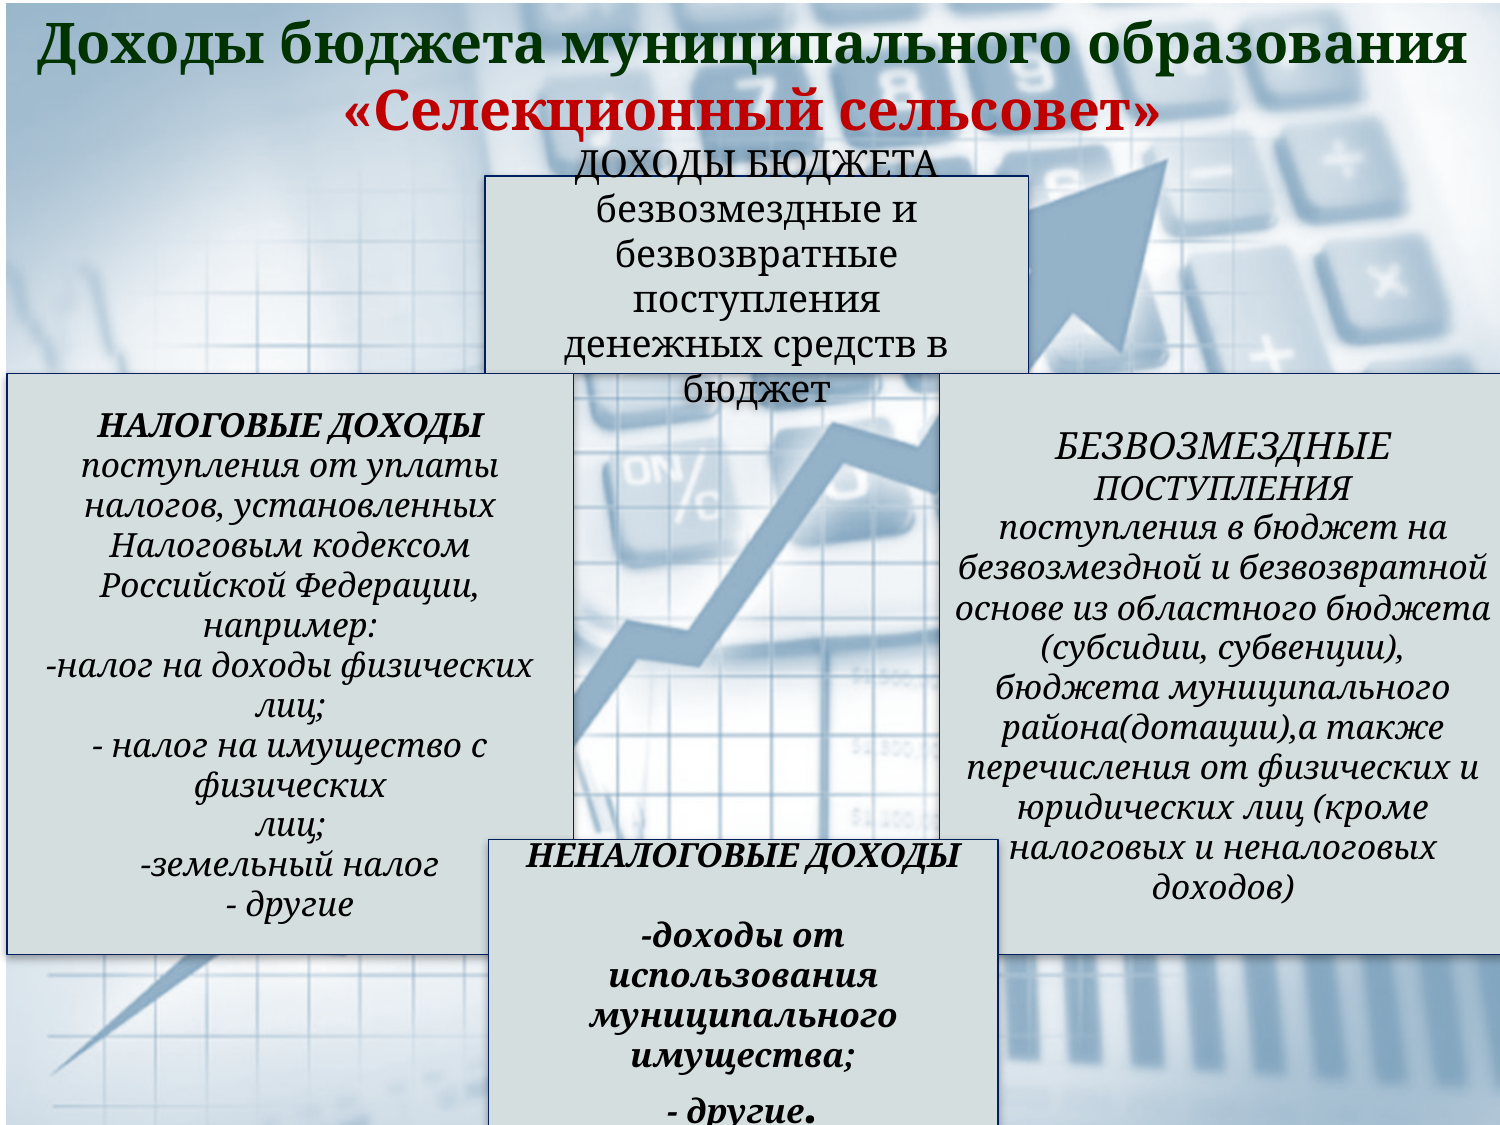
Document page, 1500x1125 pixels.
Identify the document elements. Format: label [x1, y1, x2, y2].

title [2, 0, 12, 4]
picture [6, 2, 1500, 1125]
